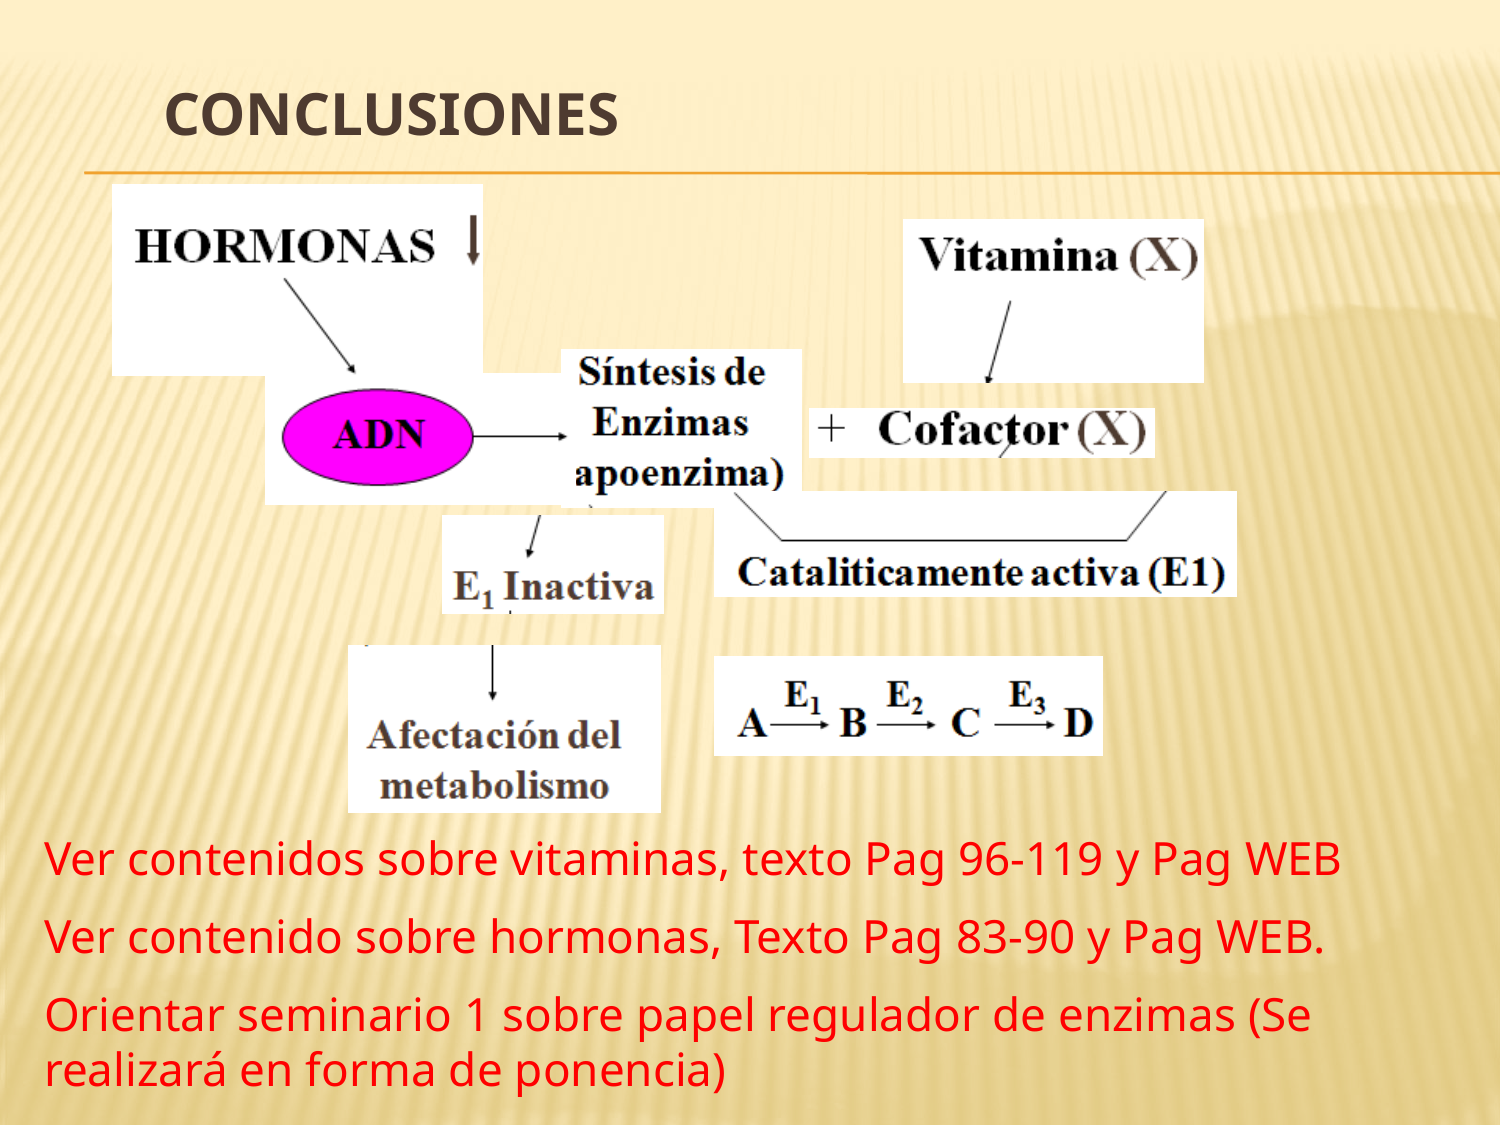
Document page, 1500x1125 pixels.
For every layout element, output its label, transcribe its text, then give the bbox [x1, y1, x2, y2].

title CONCLUSIONES [57, 42, 1483, 181]
picture [903, 219, 1204, 383]
picture [442, 514, 664, 614]
text_box Ver contenidos sobre vitaminas, texto Pag 96-119 y Pag WEB Ver contenido sobre hormonas, Texto Pag 83-90 y Pag WEB. Orientar seminario 1 sobre papel regulador de enzimas (Se realizará en forma de ponencia) [29, 822, 1477, 1103]
picture [347, 644, 662, 813]
picture [714, 656, 1103, 756]
picture [808, 408, 1155, 458]
picture [111, 184, 1237, 597]
